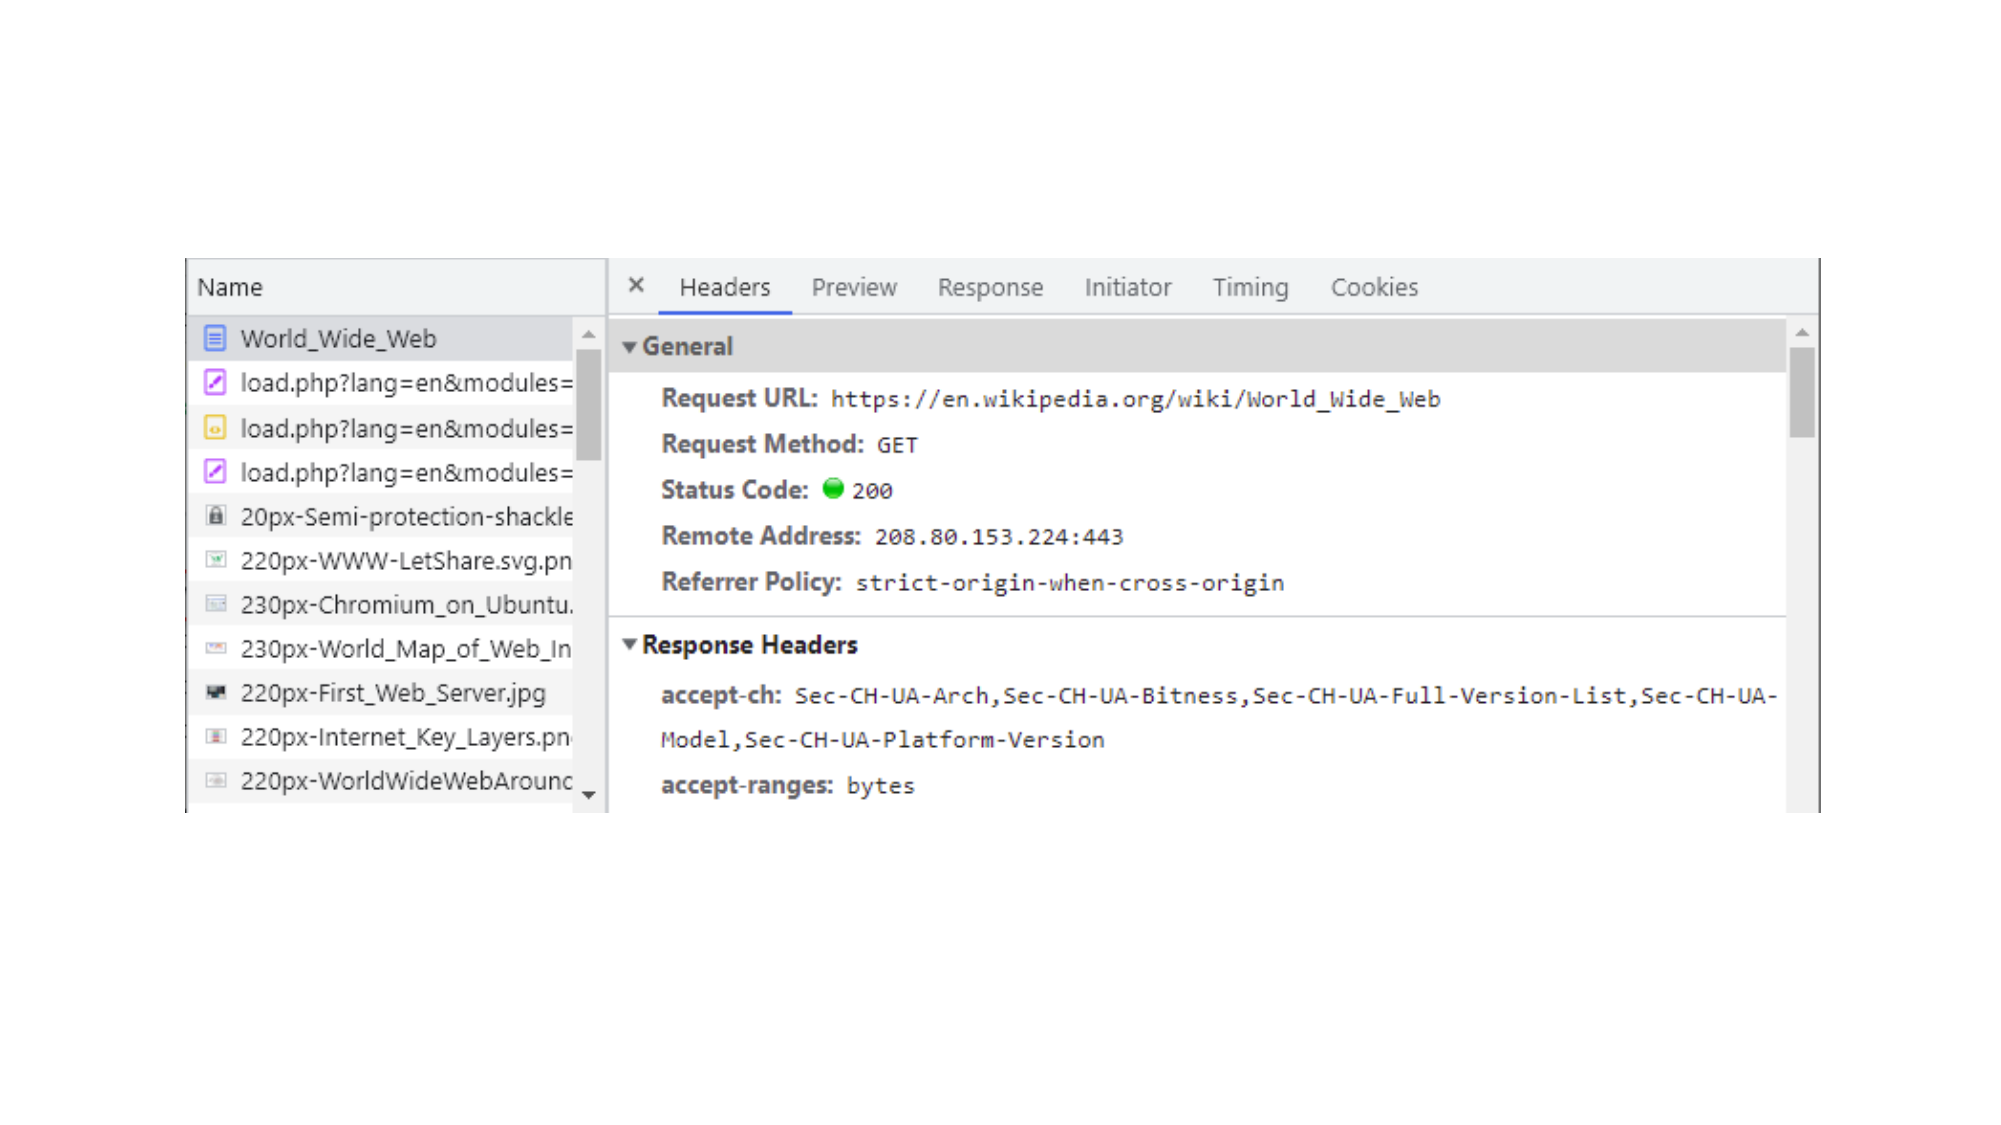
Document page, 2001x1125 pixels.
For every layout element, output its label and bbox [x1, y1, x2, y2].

picture [185, 258, 1821, 813]
